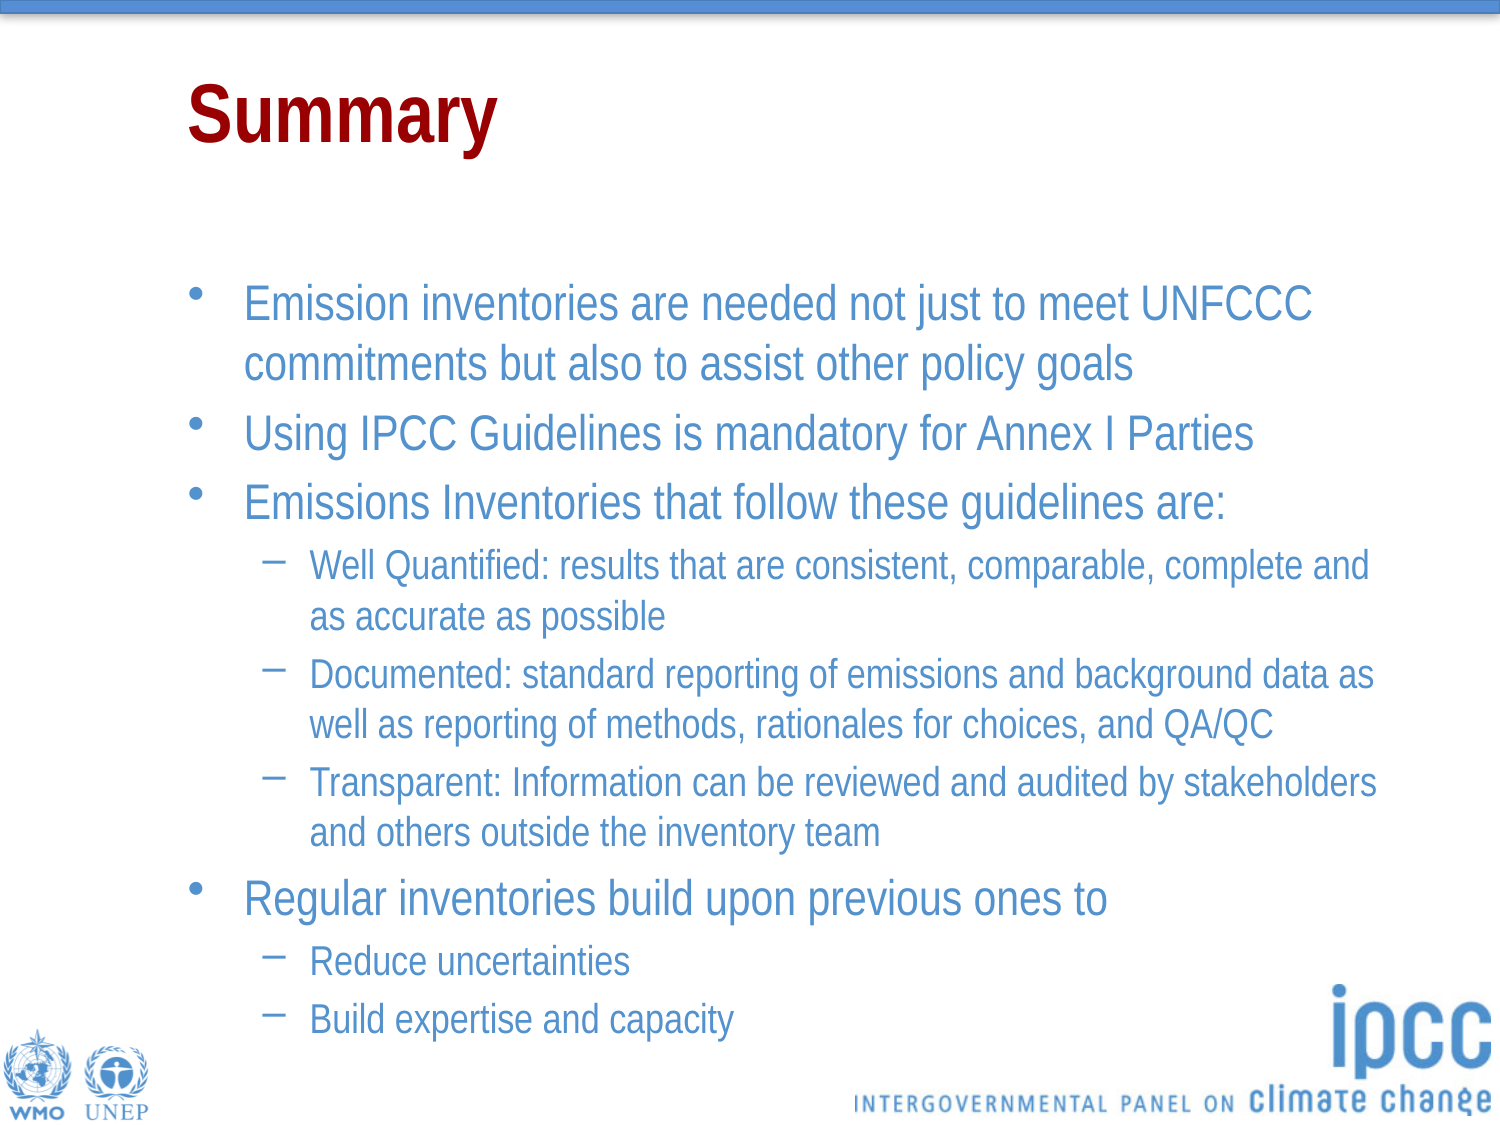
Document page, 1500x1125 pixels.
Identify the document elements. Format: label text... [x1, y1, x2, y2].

picture [855, 984, 1491, 1116]
list Emission inventories are needed not just to meet UNFCCC commitments but also to assist other policy goals Using IPCC Guidelines is mandatory for Annex I Parties Emissions Inventories that follow these guidelines are: Well Quantified: results that are consistent, comparable, complete and as accurate as possible Documented: standard reporting of emissions and background data as well as reporting of methods, rationales for choices, and QA/QC Transparent: Information can be reviewed and audited by stakeholders and others outside the inventory team Regular inventories build upon previous ones to Reduce uncertainties Build expertise and capacity [172, 262, 1426, 1006]
picture [0, 1027, 153, 1125]
title Summary [172, 26, 1473, 193]
